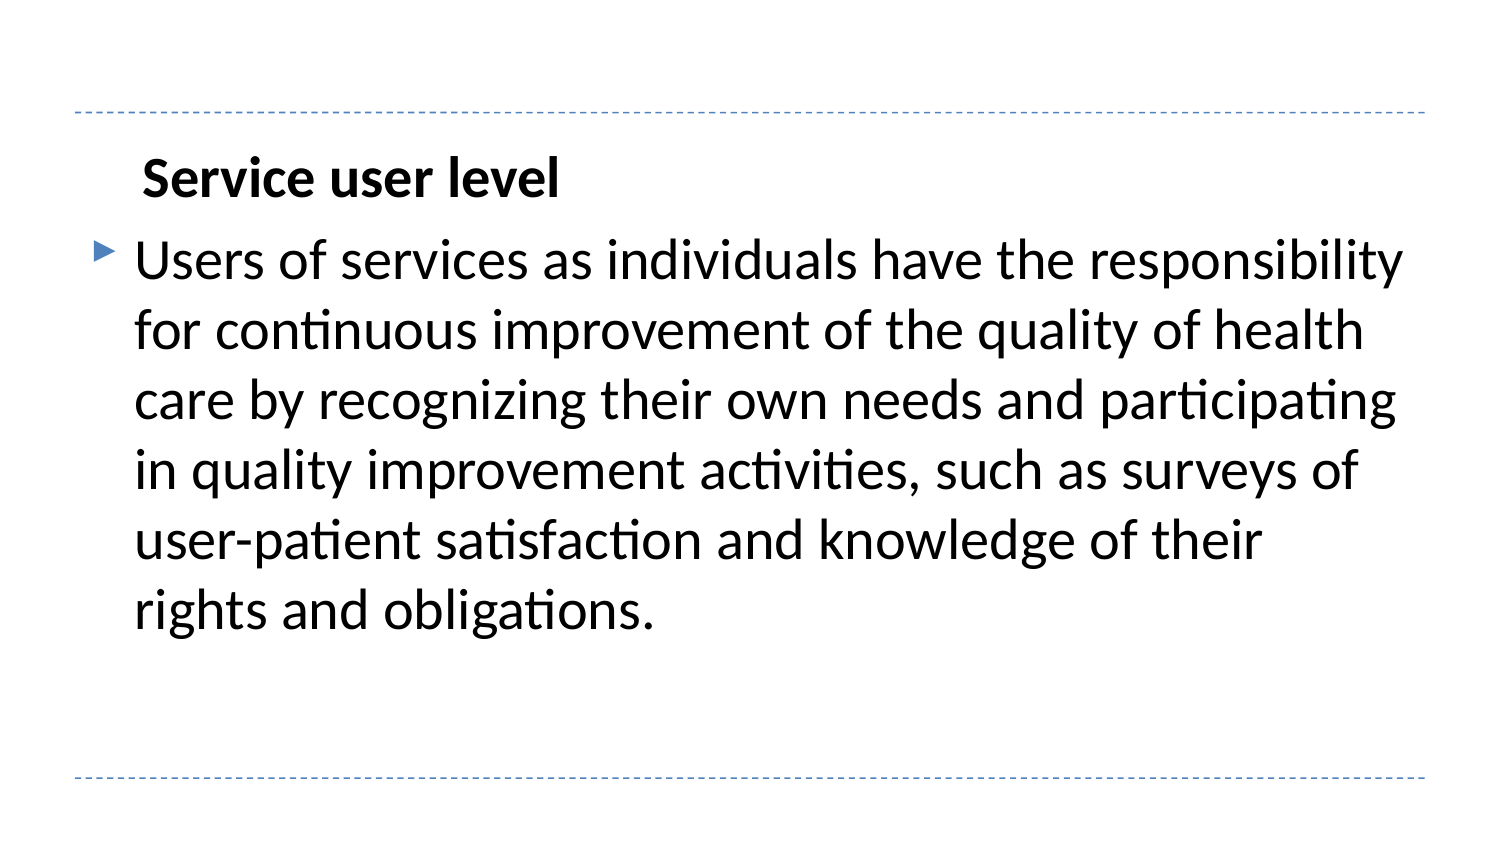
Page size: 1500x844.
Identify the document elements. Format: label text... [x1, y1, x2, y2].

list Service user level Users of services as individuals have the responsibility for continuous improvement of the quality of health care by recognizing their own needs and participating in quality improvement activities, such as surveys of user-patient satisfaction and knowledge of their rights and obligations. [74, 131, 1426, 779]
